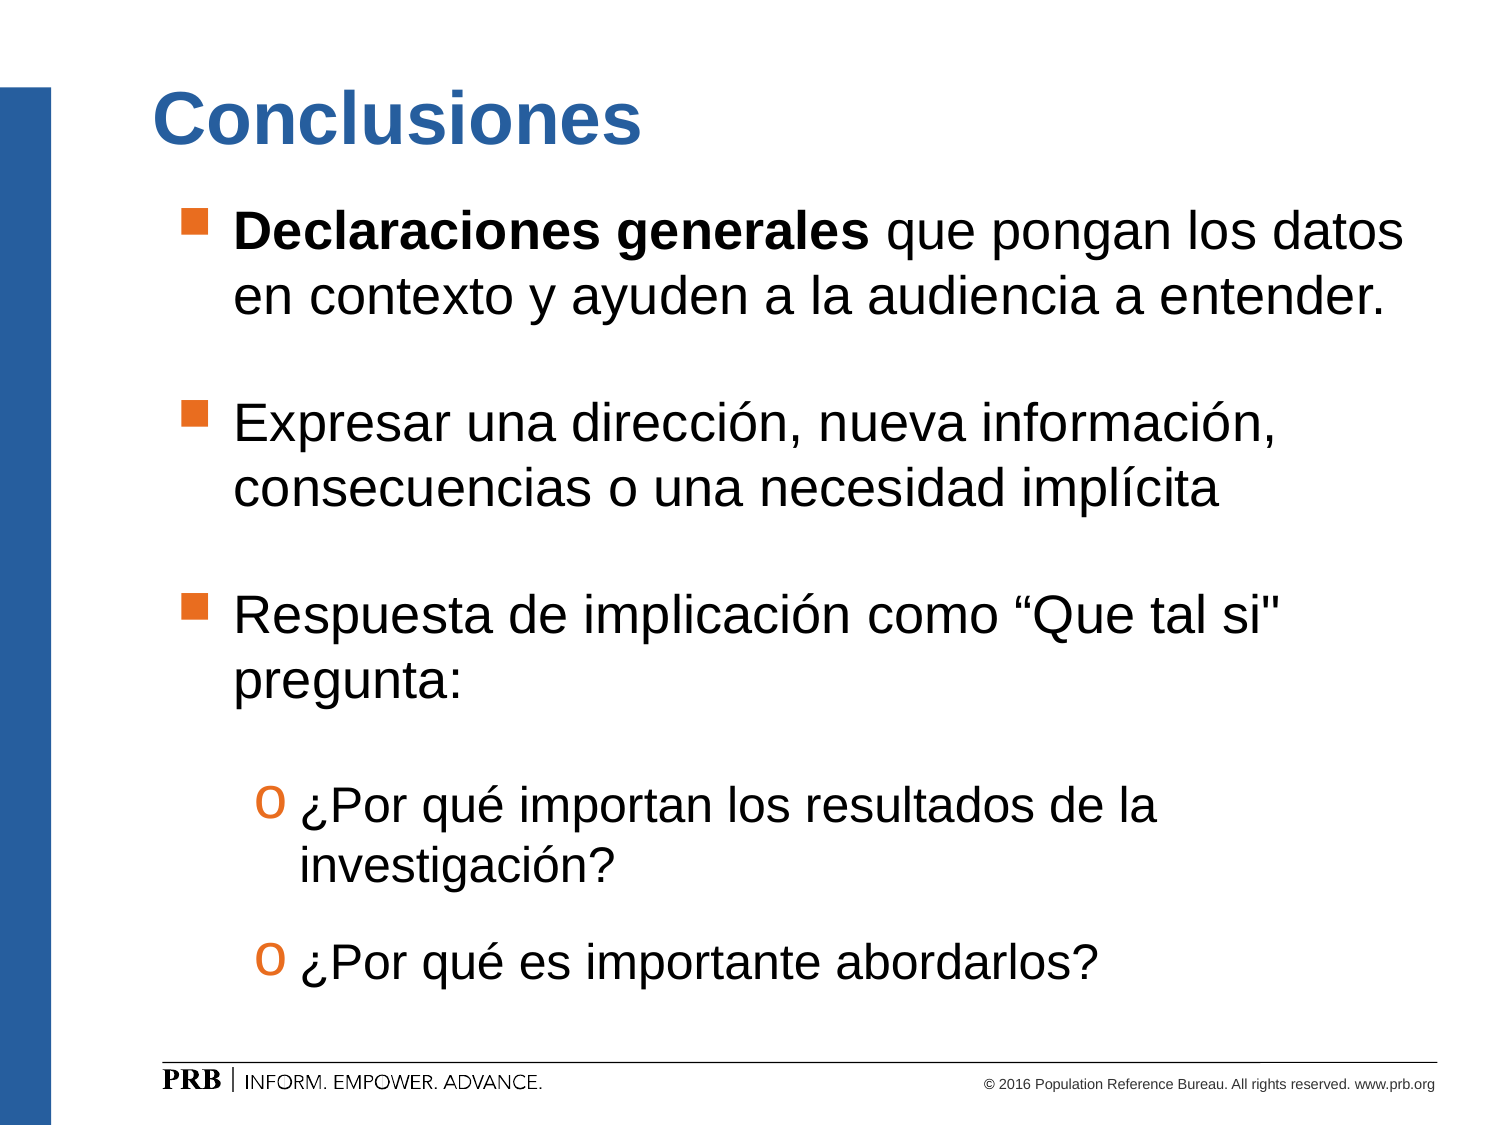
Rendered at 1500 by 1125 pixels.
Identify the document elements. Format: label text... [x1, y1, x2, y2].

title Conclusiones [137, 62, 1407, 225]
list Declaraciones generales que pongan los datos en contexto y ayuden a la audiencia a entender. Expresar una dirección, nueva información, consecuencias o una necesidad implícita Respuesta de implicación como “Que tal si" pregunta: ¿Por qué importan los resultados de la investigación? ¿Por qué es importante abordarlos? [162, 187, 1450, 1013]
